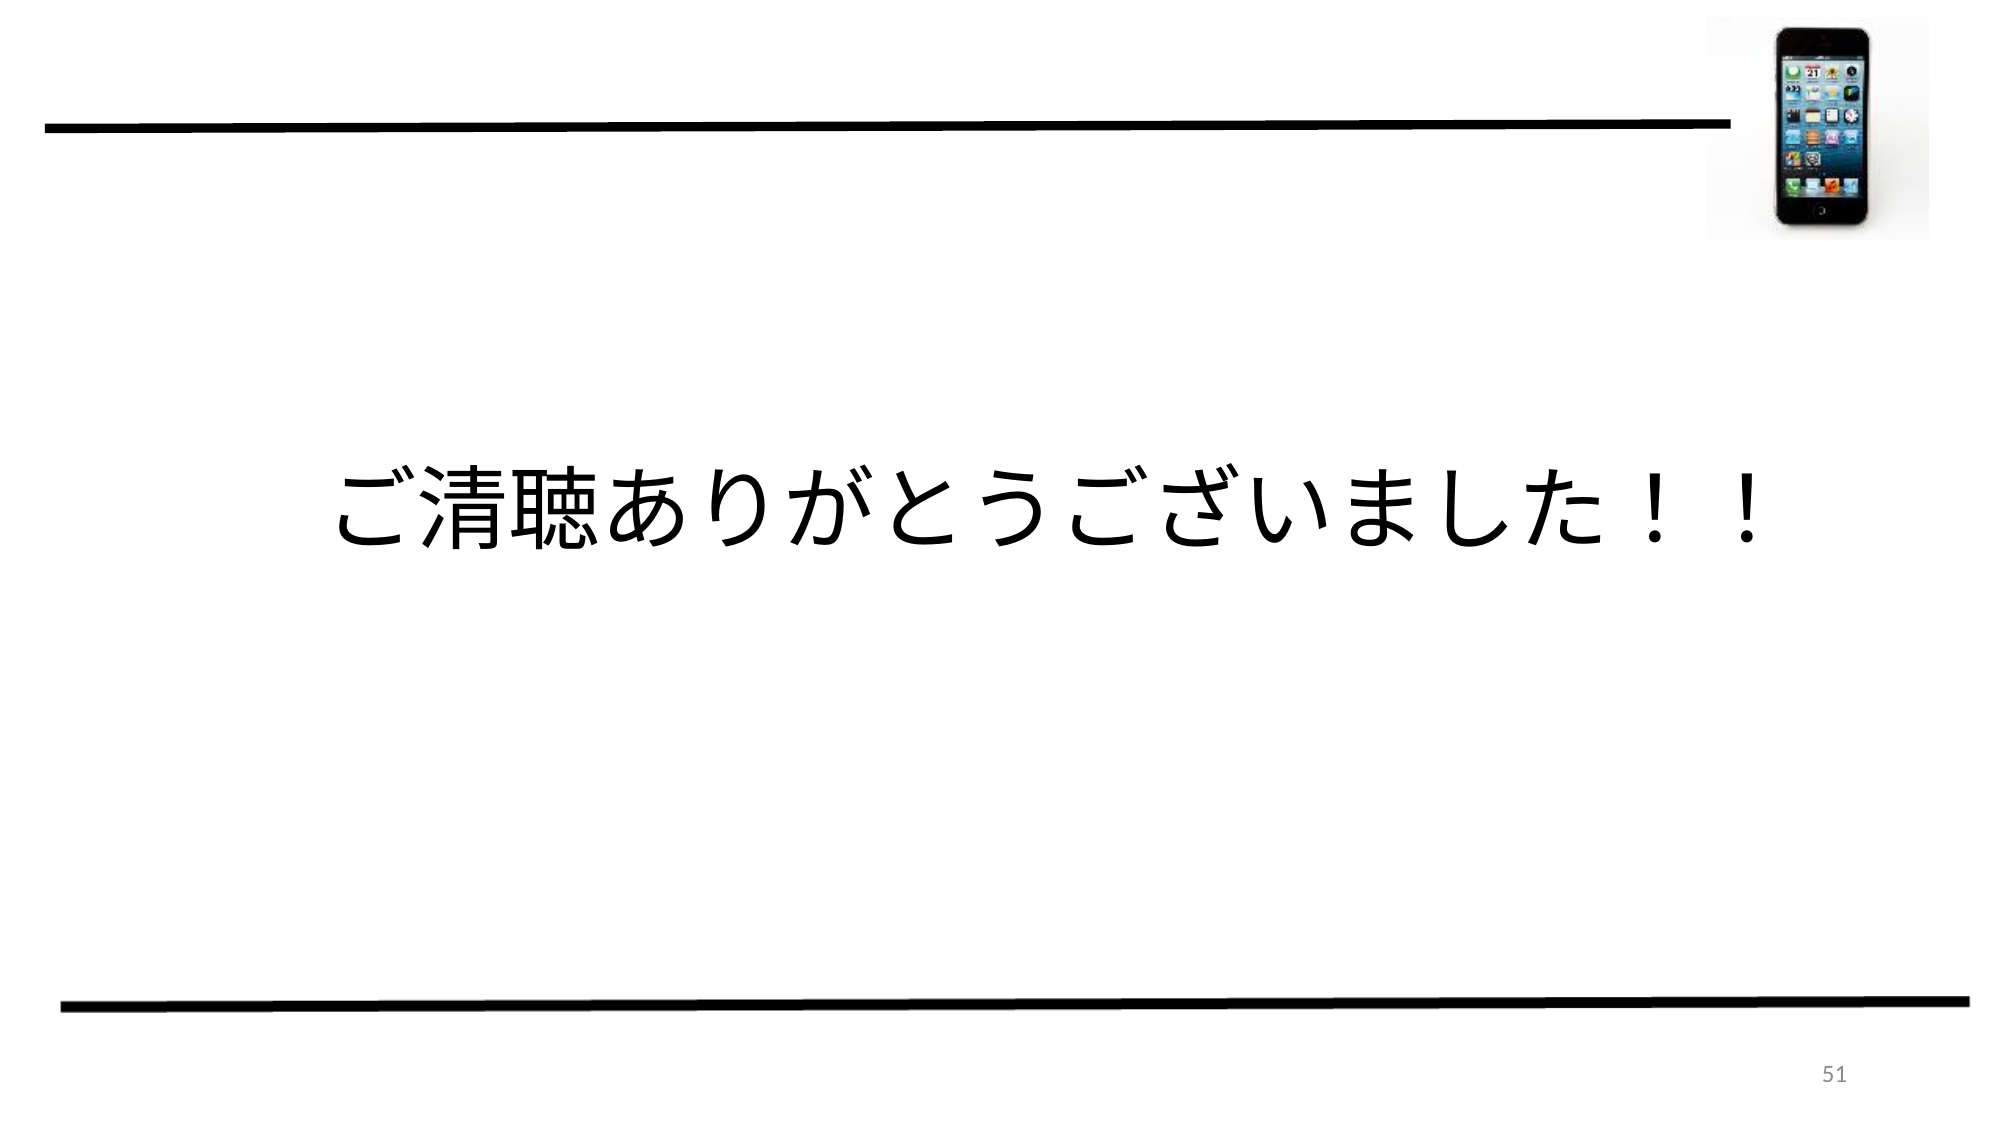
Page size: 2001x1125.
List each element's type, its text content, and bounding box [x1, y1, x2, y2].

slide_number 51 [1412, 1042, 1863, 1103]
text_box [44, 123, 1731, 129]
title ご清聴ありがとうございました！！ [196, 404, 1922, 622]
picture [60, 996, 1975, 1013]
picture [1706, 17, 1929, 240]
